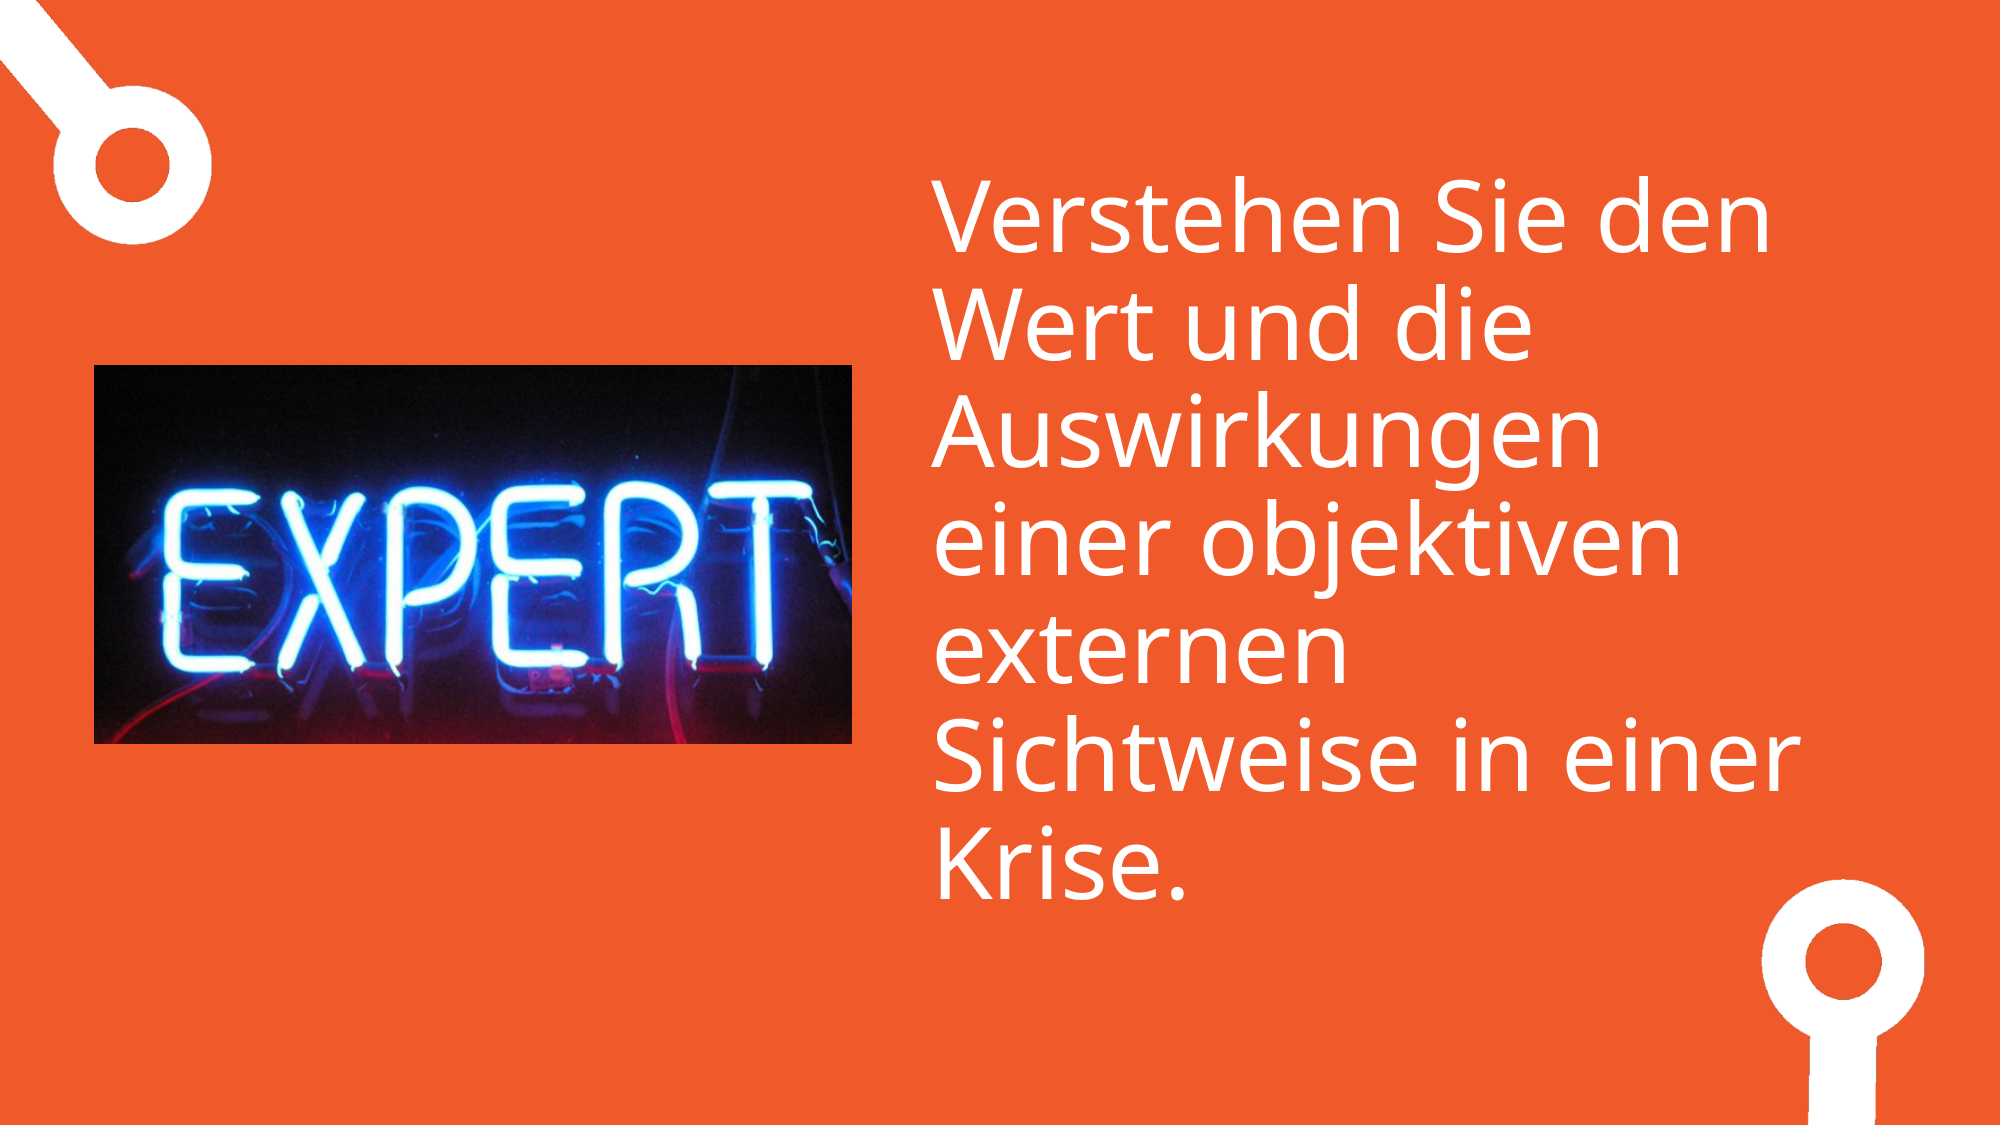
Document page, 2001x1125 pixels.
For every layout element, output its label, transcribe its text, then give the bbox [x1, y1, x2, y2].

picture [1652, 870, 2001, 1125]
picture [0, 0, 269, 308]
list Verstehen Sie den Wert und die Auswirkungen einer objektiven externen Sichtweise in einer Krise. [916, 455, 1873, 716]
picture [94, 365, 852, 744]
